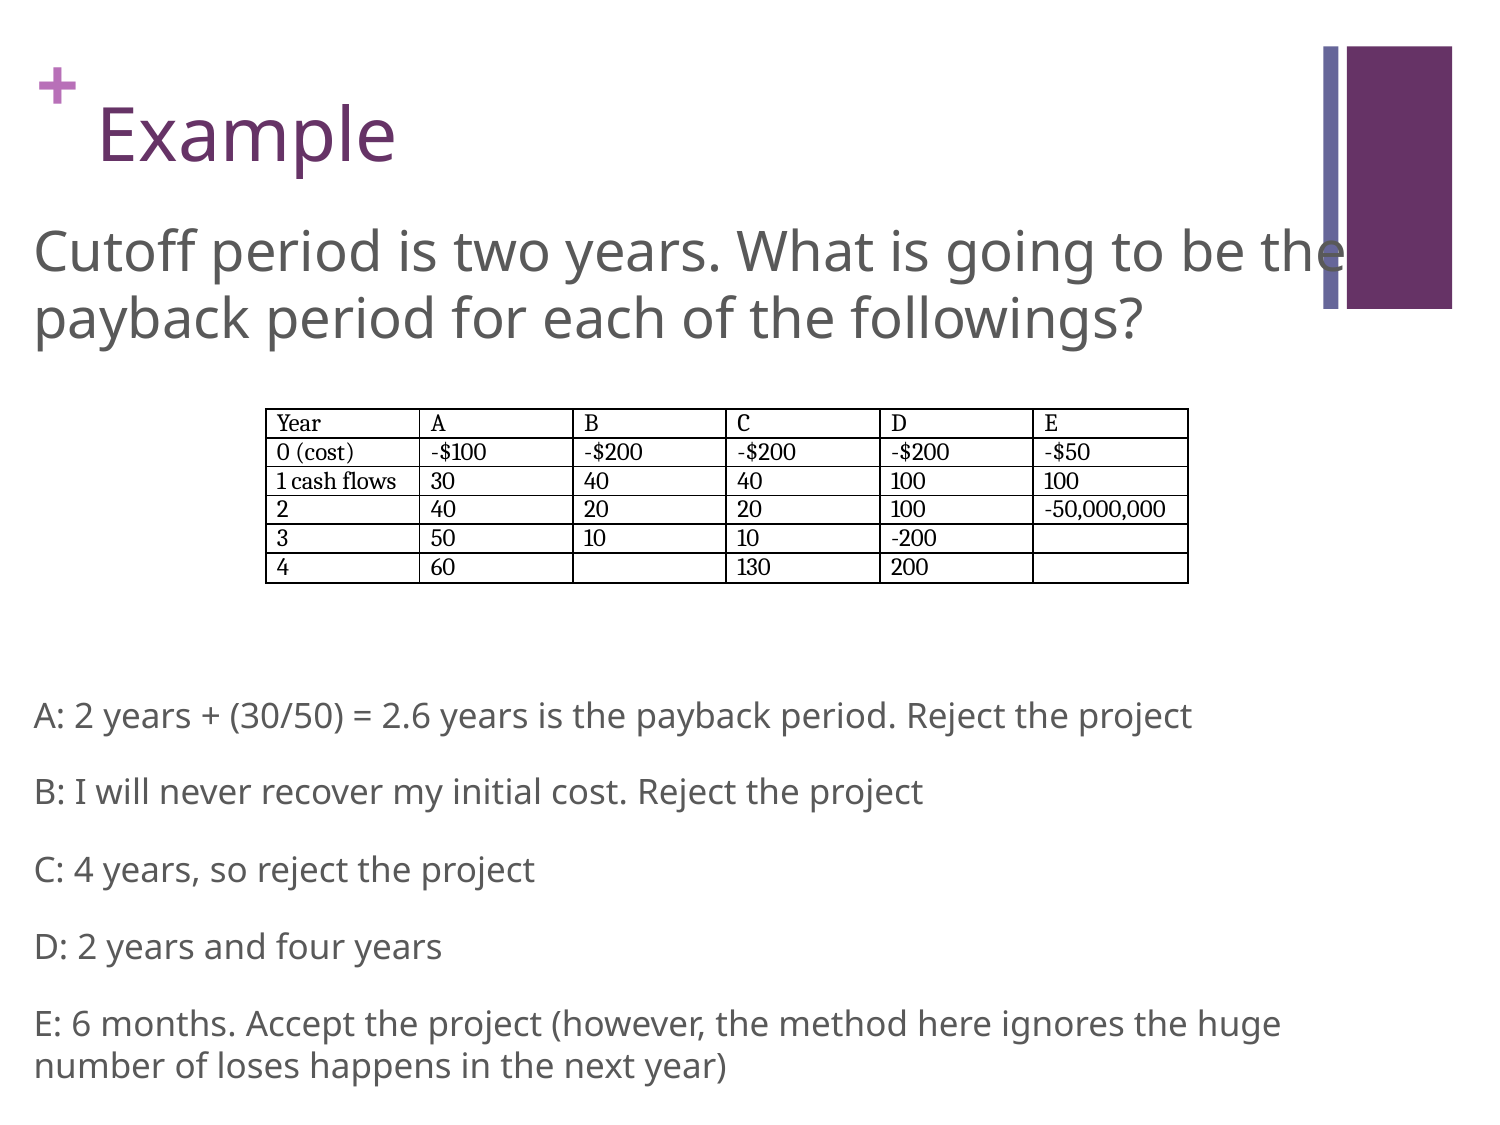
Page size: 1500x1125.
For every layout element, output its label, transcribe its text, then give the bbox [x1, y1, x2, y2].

table_header D [881, 410, 1032, 437]
table_cell 30 [420, 467, 572, 495]
table_header C [727, 410, 879, 437]
table_cell [1034, 525, 1187, 552]
table_cell 10 [574, 525, 725, 552]
table_cell [1034, 554, 1187, 582]
table_cell 2 [267, 496, 419, 523]
table_cell 60 [420, 554, 572, 582]
table_cell 100 [881, 496, 1032, 523]
table_cell -$200 [727, 439, 879, 466]
table_cell -50,000,000 [1034, 496, 1187, 523]
table_header A [420, 410, 572, 437]
table_cell 20 [574, 496, 725, 523]
table_cell -$200 [574, 439, 725, 466]
table_cell 200 [881, 554, 1032, 582]
table_cell 100 [881, 467, 1032, 495]
table_header E [1034, 410, 1187, 437]
title Example [81, 79, 1322, 208]
table_cell 130 [727, 554, 879, 582]
table_cell -$50 [1034, 439, 1187, 466]
table_cell 40 [420, 496, 572, 523]
table_header B [574, 410, 725, 437]
table_cell 10 [727, 525, 879, 552]
table_cell 0 (cost) [267, 439, 419, 466]
table_cell 50 [420, 525, 572, 552]
list Cutoff period is two years. What is going to be the payback period for each of the followings? A: 2 years + (30/50) = 2.6 years is the payback period. Reject the project B: I will never recover my initial cost. Reject the project C: 4 years, so reject the project D: 2 years and four years E: 6 months. Accept the project (however, the method here ignores the huge number of loses happens in the next year) [0, 208, 1376, 1094]
table_cell 40 [574, 467, 725, 495]
table_cell 4 [267, 554, 419, 582]
table_header Year [267, 410, 419, 437]
table_cell 1 cash flows [267, 467, 419, 495]
table_cell 100 [1034, 467, 1187, 495]
table_cell [574, 554, 725, 582]
table_cell -$200 [881, 439, 1032, 466]
table_cell -$100 [420, 439, 572, 466]
table_cell 3 [267, 525, 419, 552]
table_cell 40 [727, 467, 879, 495]
table_cell -200 [881, 525, 1032, 552]
table_cell 20 [727, 496, 879, 523]
